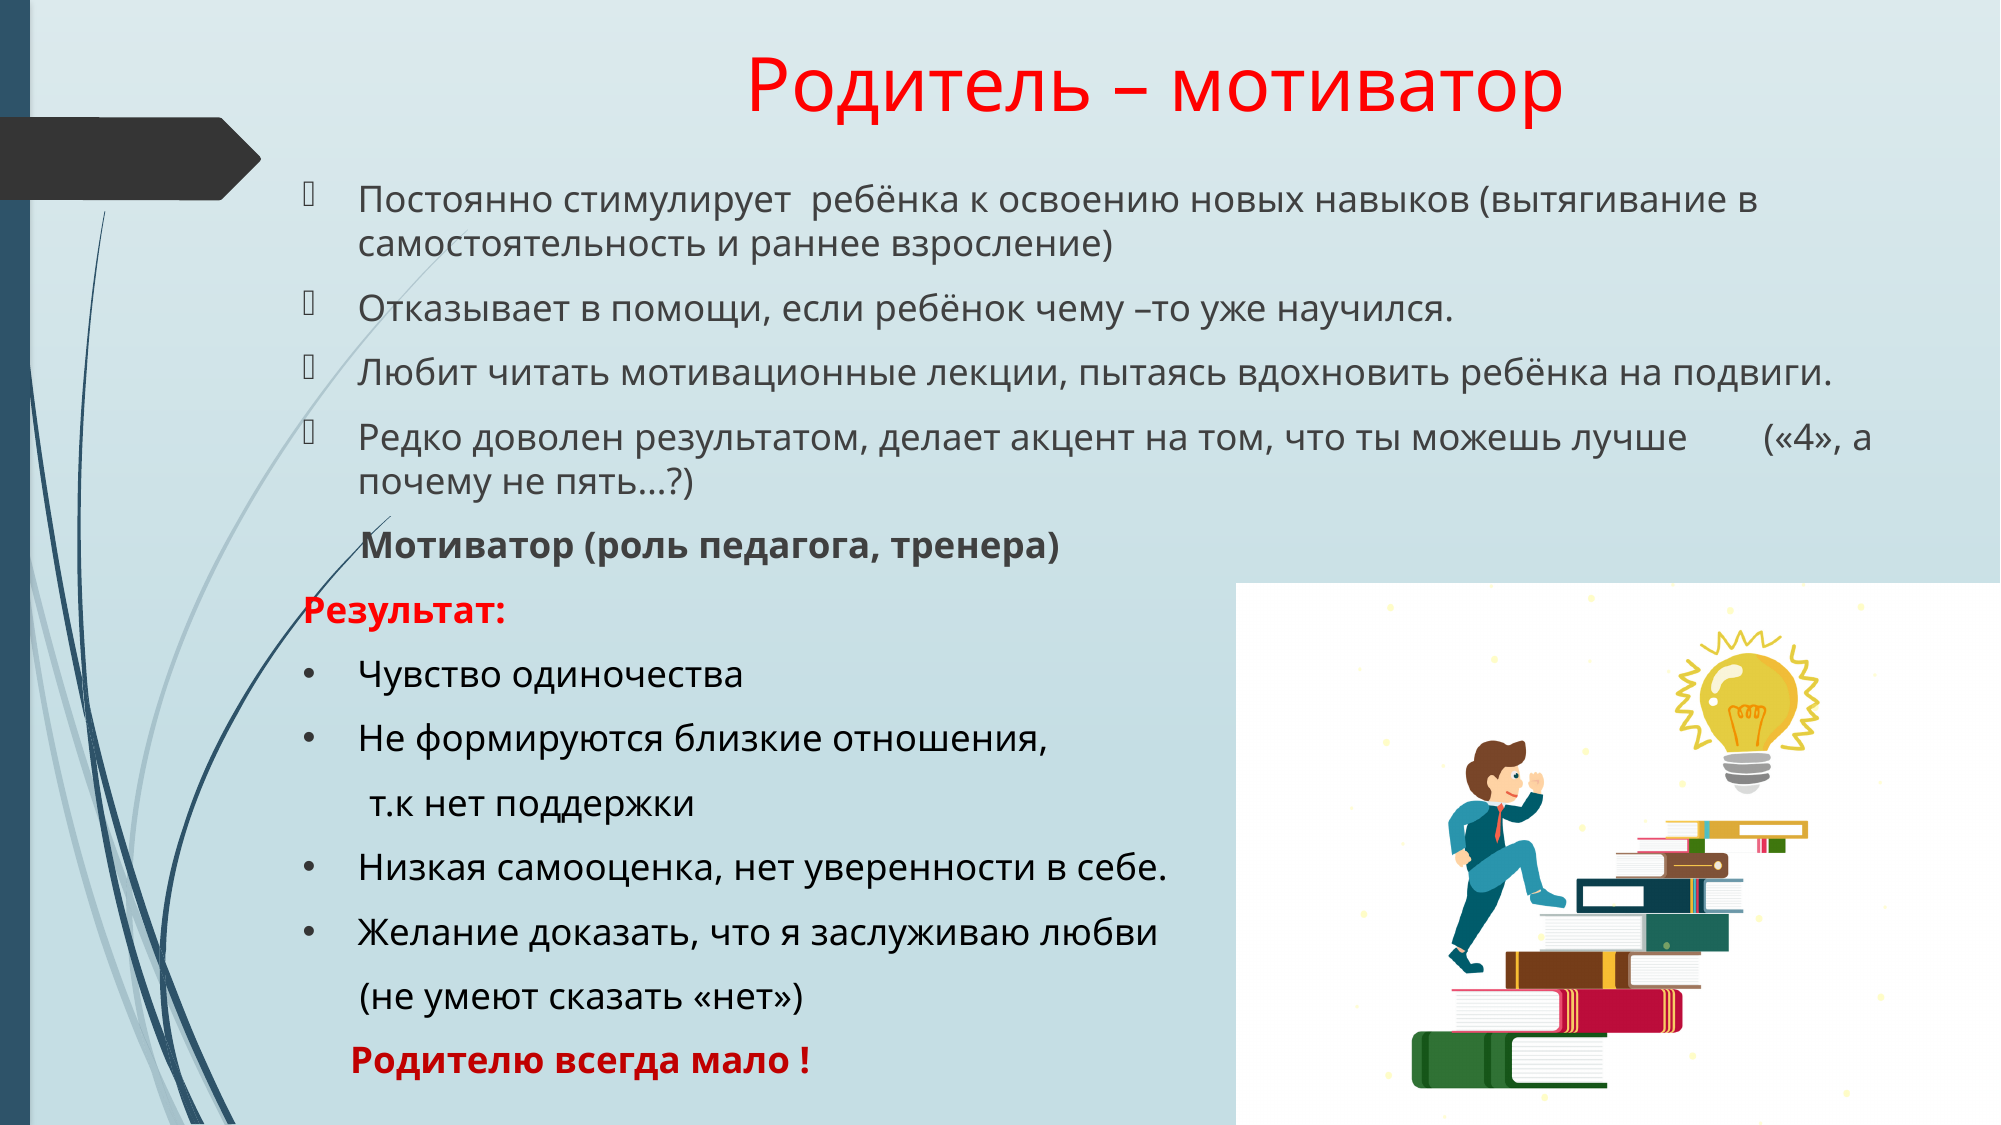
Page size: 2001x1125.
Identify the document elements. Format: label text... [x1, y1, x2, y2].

title Родитель – мотиватор [425, 28, 1888, 154]
list Постоянно стимулирует ребёнка к освоению новых навыков (вытягивание в самостоятельность и раннее взросление) Отказывает в помощи, если ребёнок чему –то уже научился. Любит читать мотивационные лекции, пытаясь вдохновить ребёнка на подвиги. Редко доволен результатом, делает акцент на том, что ты можешь лучше («4», а почему не пять…?) Мотиватор (роль педагога, тренера) Результат: Чувство одиночества Не формируются близкие отношения, т.к нет поддержки Низкая самооценка, нет уверенности в себе. Желание доказать, что я заслуживаю любви (не умеют сказать «нет») Родителю всегда мало ! [287, 168, 1909, 1097]
picture [1236, 583, 2000, 1125]
